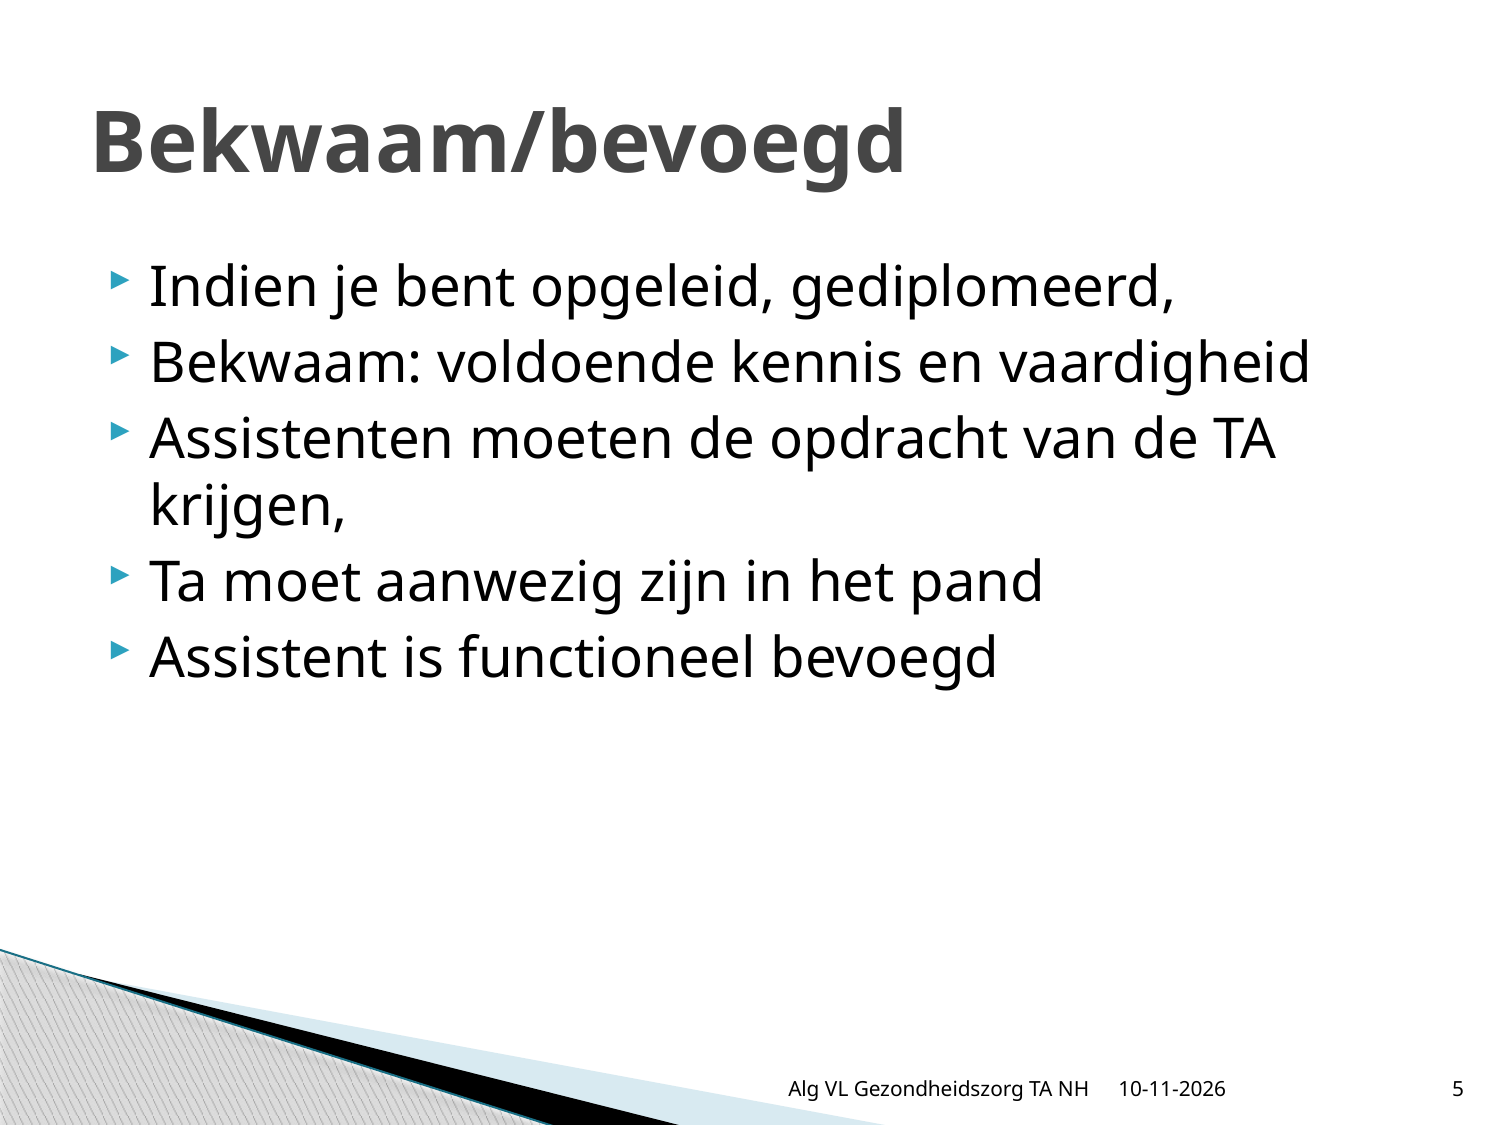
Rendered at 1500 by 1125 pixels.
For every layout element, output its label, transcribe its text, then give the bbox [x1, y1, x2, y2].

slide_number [1105, 1051, 1418, 1112]
list Indien je bent opgeleid, gediplomeerd, Bekwaam: voldoende kennis en vaardigheid Assistenten moeten de opdracht van de TA krijgen, Ta moet aanwezig zijn in het pand Assistent is functioneel bevoegd [75, 243, 1425, 986]
slide_number 5 [1418, 1051, 1479, 1112]
title Bekwaam/bevoegd [75, 45, 1425, 233]
footer Alg VL Gezondheidszorg TA NH [718, 1051, 1105, 1112]
